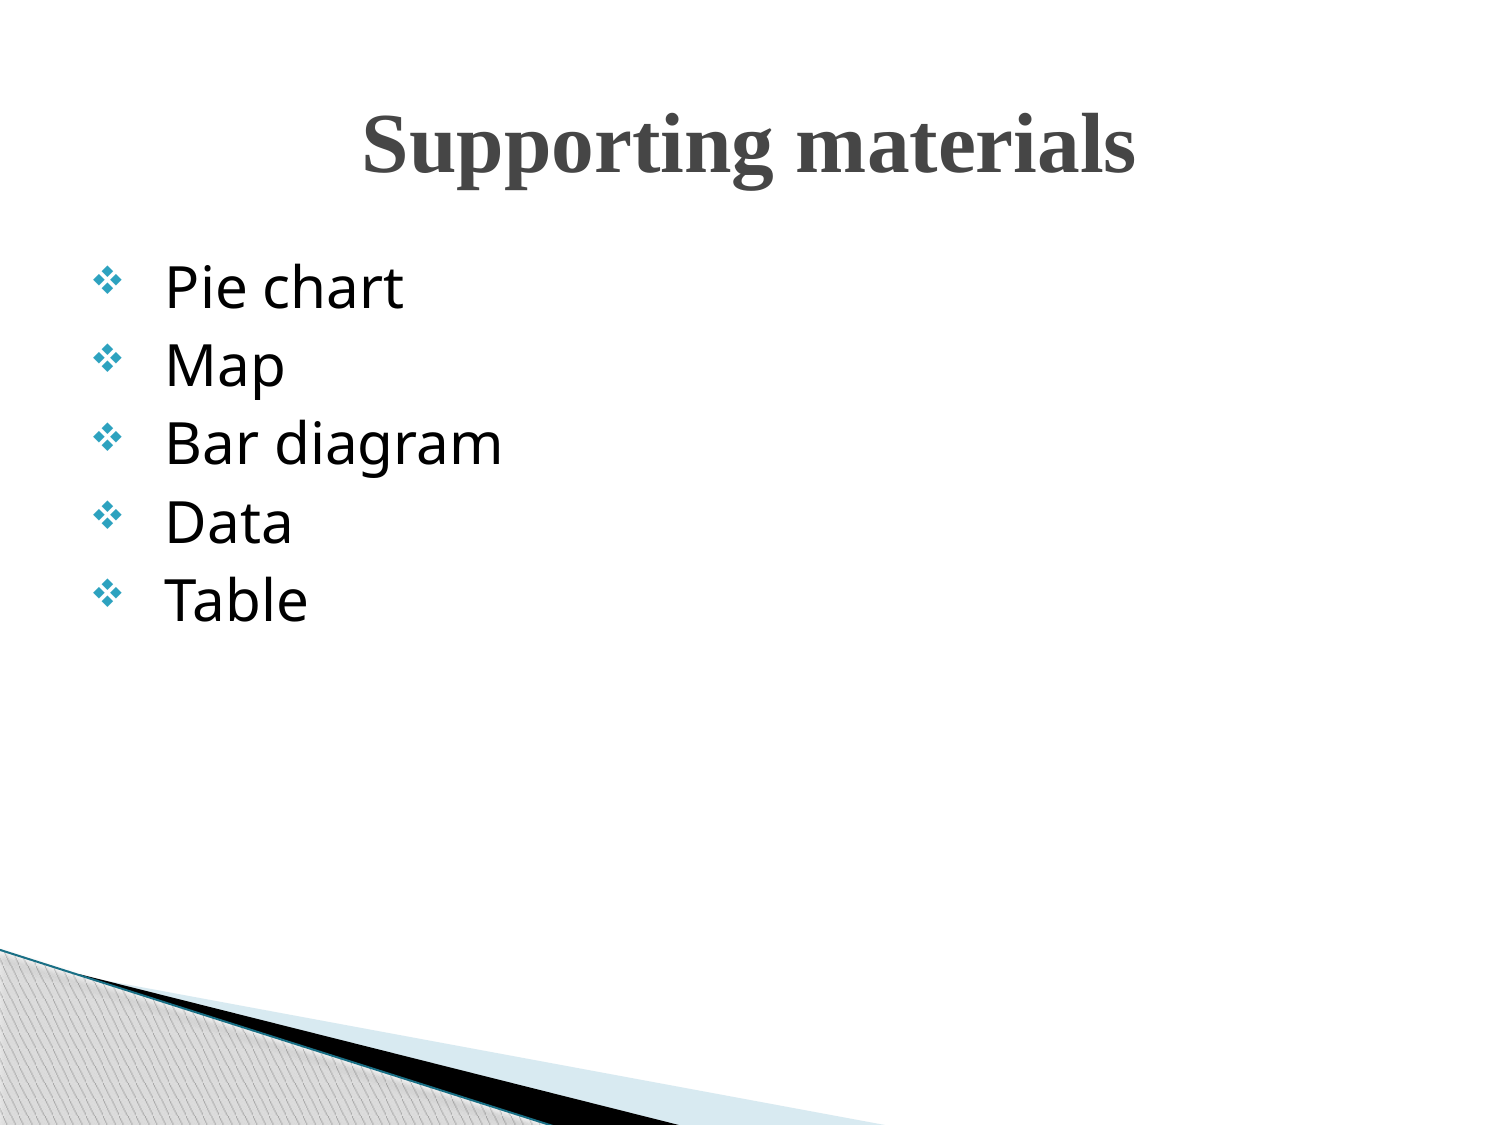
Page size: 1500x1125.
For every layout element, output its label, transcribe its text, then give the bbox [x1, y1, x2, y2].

title Supporting materials [75, 45, 1425, 233]
list Pie chart Map Bar diagram Data Table [75, 243, 1425, 986]
